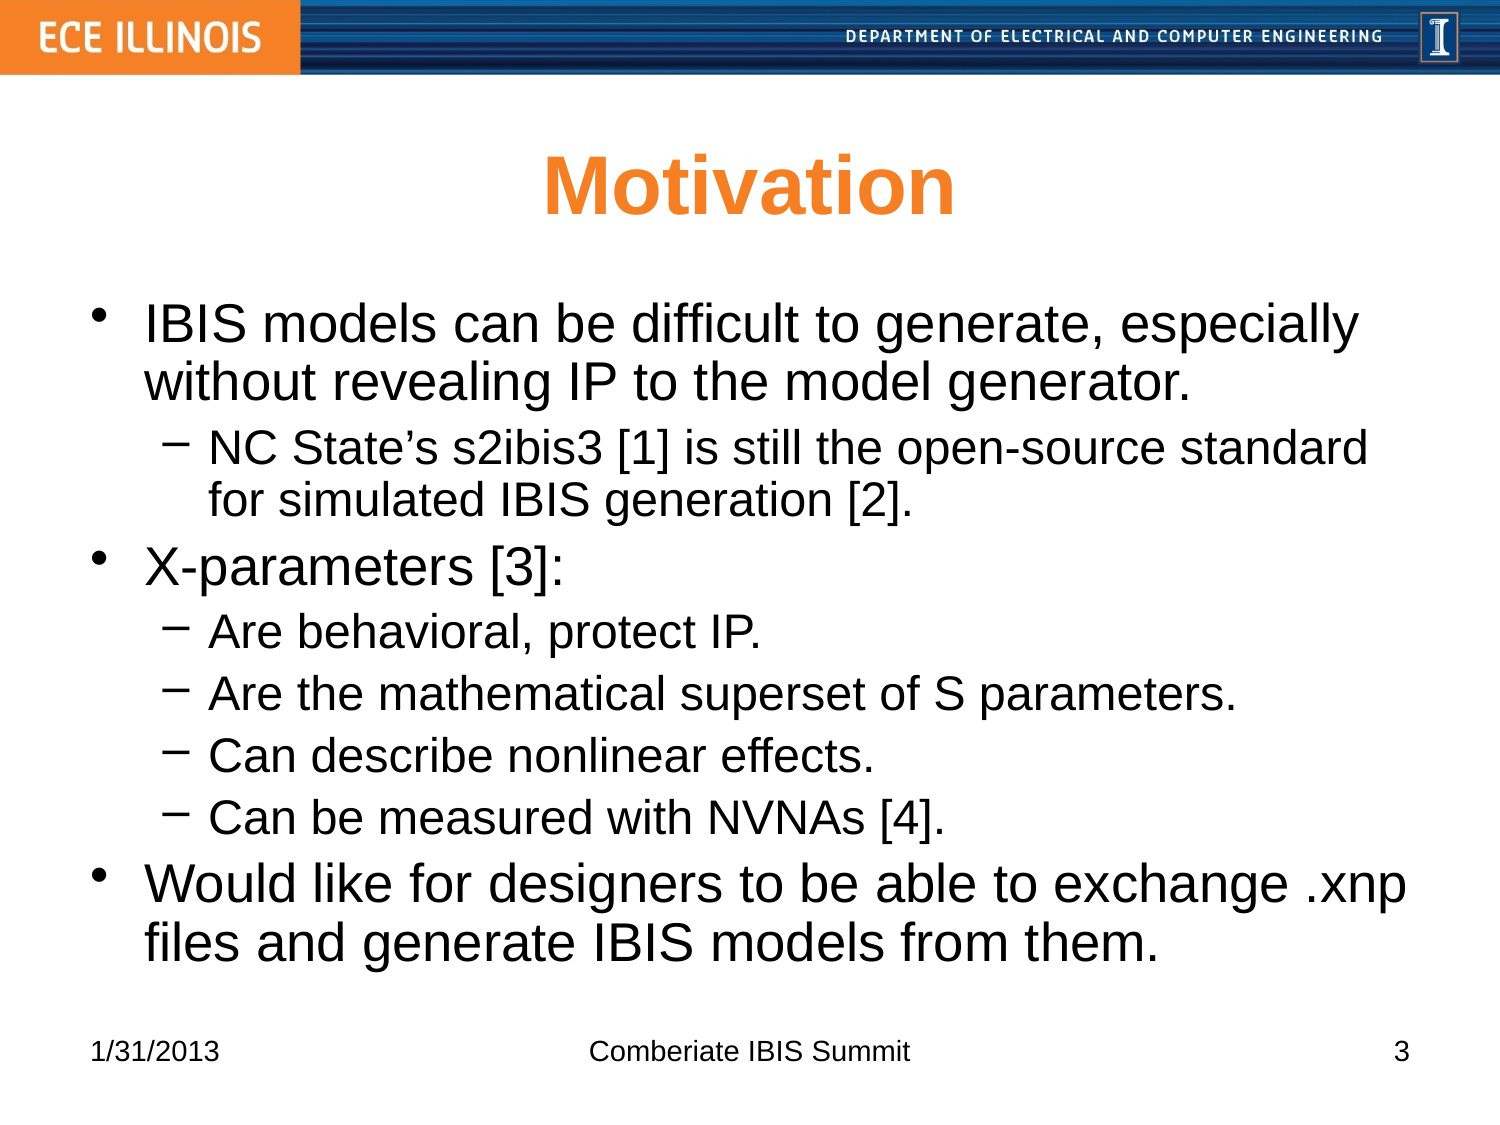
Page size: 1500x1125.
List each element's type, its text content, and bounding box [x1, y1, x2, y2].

slide_number 3 [1074, 1024, 1426, 1103]
picture [0, 0, 1500, 1125]
list IBIS models can be difficult to generate, especially without revealing IP to the model generator. NC State’s s2ibis3 [1] is still the open-source standard for simulated IBIS generation [2]. X-parameters [3]: Are behavioral, protect IP. Are the mathematical superset of S parameters. Can describe nonlinear effects. Can be measured with NVNAs [4]. Would like for designers to be able to exchange .xnp files and generate IBIS models from them. [75, 287, 1425, 1030]
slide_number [74, 1024, 426, 1103]
title Motivation [75, 87, 1425, 275]
footer Comberiate IBIS Summit [512, 1024, 988, 1103]
